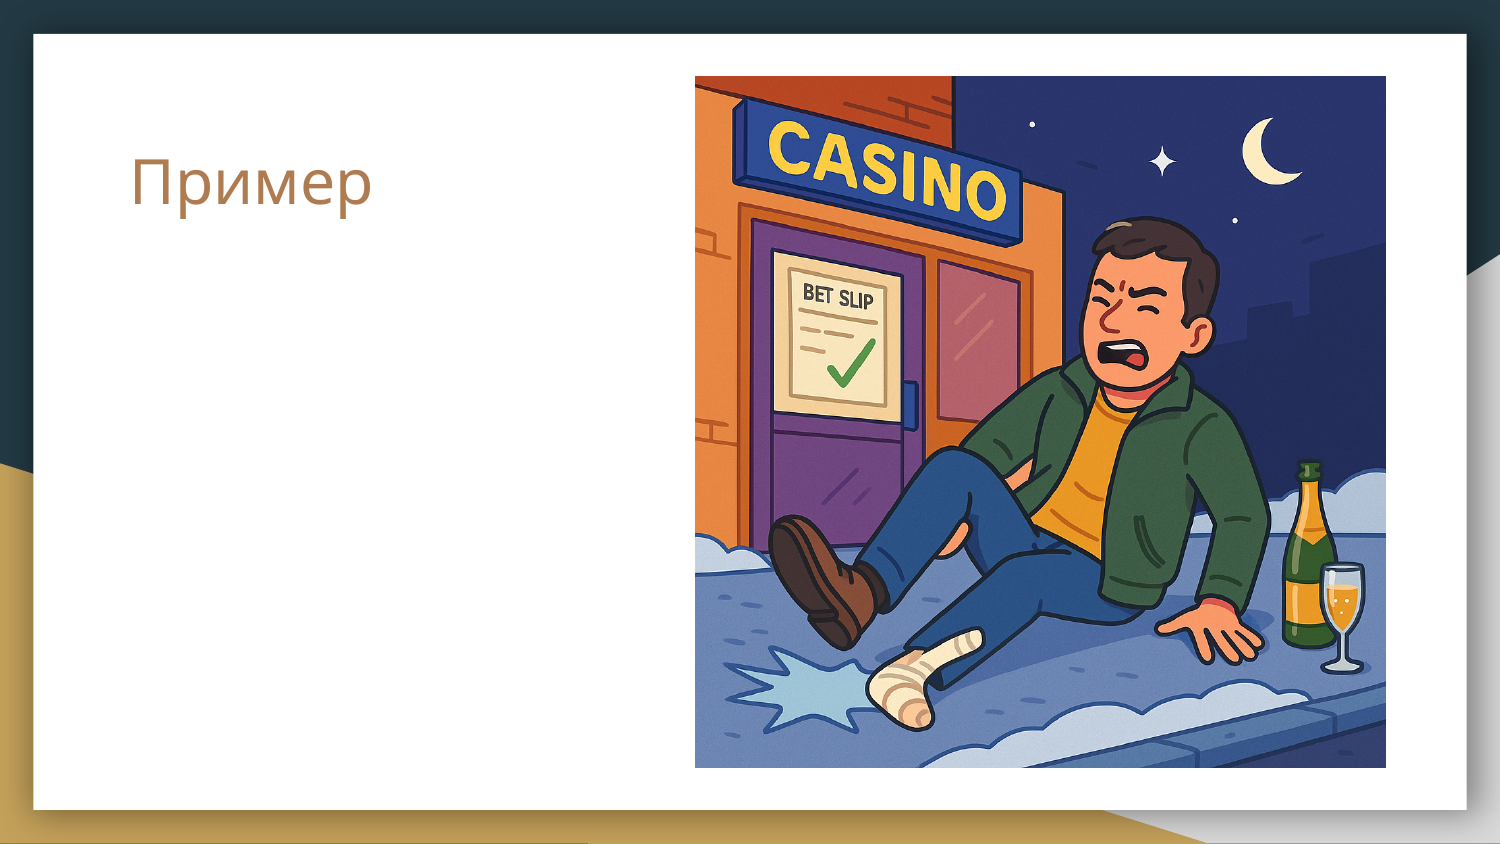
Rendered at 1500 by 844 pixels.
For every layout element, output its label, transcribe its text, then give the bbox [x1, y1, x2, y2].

picture [694, 76, 1387, 768]
title Пример [114, 126, 448, 284]
